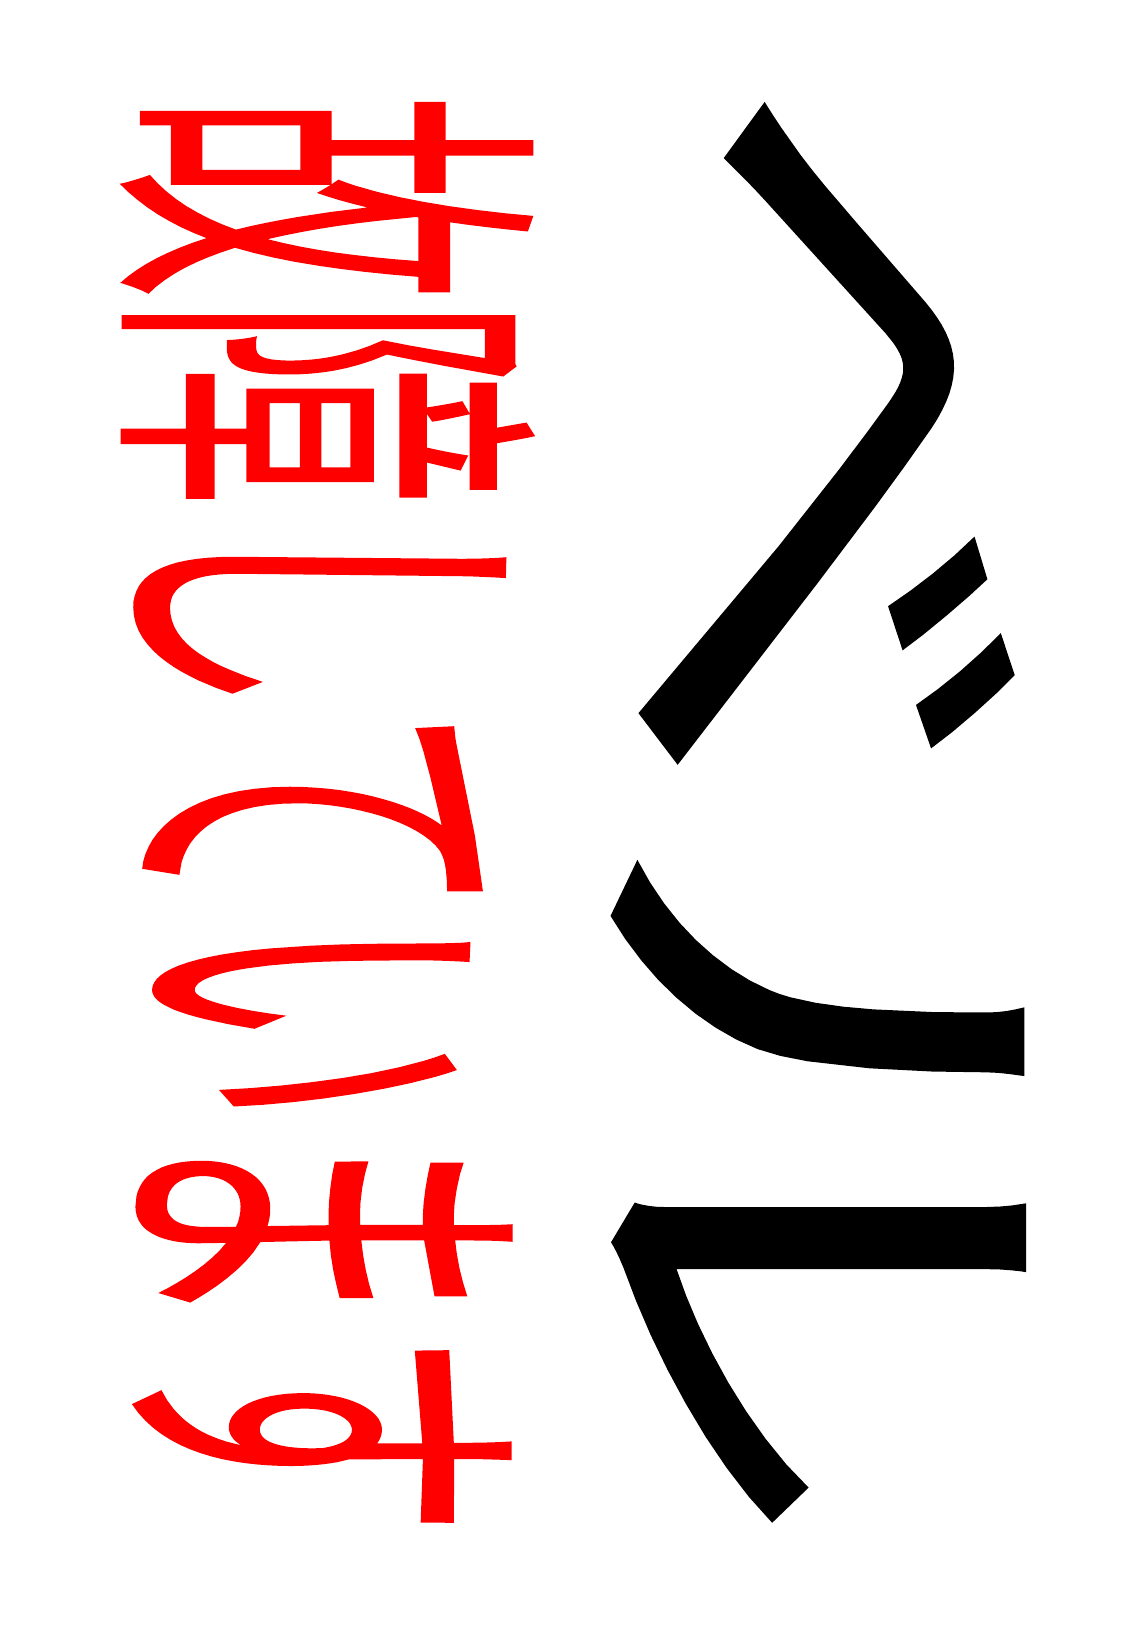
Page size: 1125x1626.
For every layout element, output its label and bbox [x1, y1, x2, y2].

text_box [119, 101, 1027, 1524]
